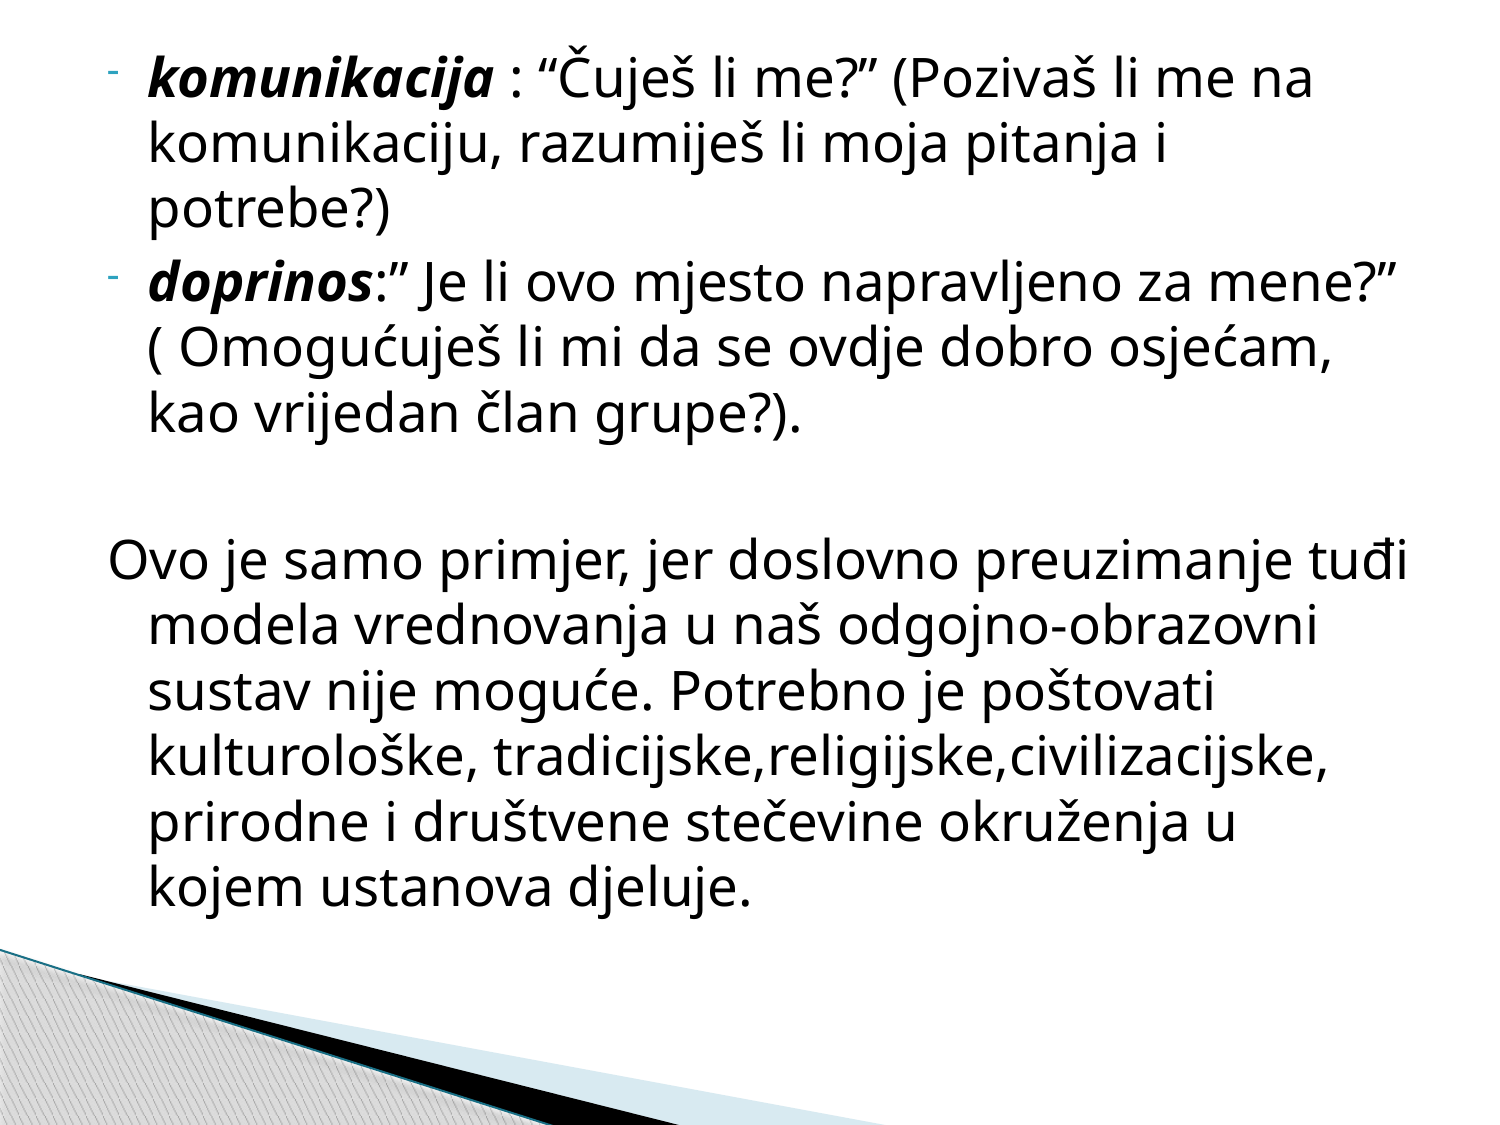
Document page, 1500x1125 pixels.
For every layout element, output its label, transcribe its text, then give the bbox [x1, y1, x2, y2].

list komunikacija : “Čuješ li me?” (Pozivaš li me na komunikaciju, razumiješ li moja pitanja i potrebe?) doprinos:” Je li ovo mjesto napravljeno za mene?” ( Omogućuješ li mi da se ovdje dobro osjećam, kao vrijedan član grupe?). Ovo je samo primjer, jer doslovno preuzimanje tuđi modela vrednovanja u naš odgojno-obrazovni sustav nije moguće. Potrebno je poštovati kulturološke, tradicijske,religijske,civilizacijske, prirodne i društvene stečevine okruženja u kojem ustanova djeluje. [75, 35, 1425, 986]
